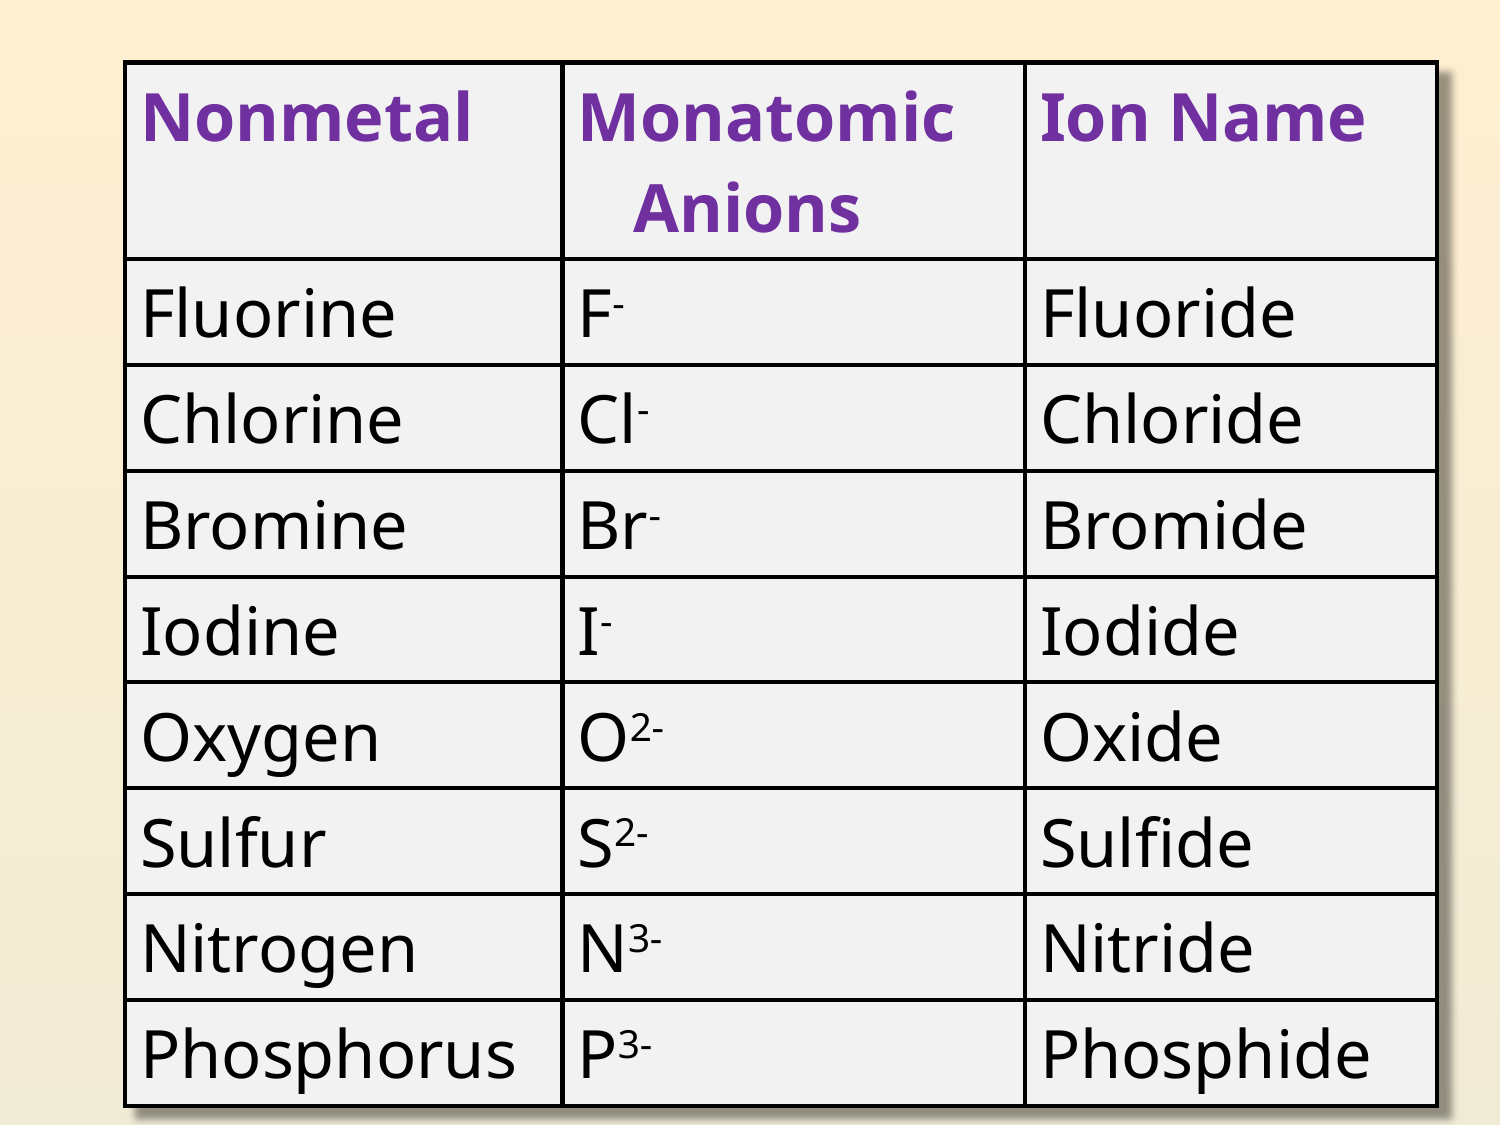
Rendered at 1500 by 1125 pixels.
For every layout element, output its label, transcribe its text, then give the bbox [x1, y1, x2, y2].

table_header Nonmetal [127, 65, 560, 257]
table_cell Chloride [1027, 367, 1435, 469]
table_cell Oxygen [127, 684, 560, 786]
table_cell N3- [565, 896, 1023, 998]
table_cell Fluorine [127, 261, 560, 363]
table_cell Iodide [1027, 579, 1435, 680]
table_cell F- [565, 261, 1023, 363]
table_cell Iodine [127, 579, 560, 680]
table_cell I- [565, 579, 1023, 680]
table_cell Phosphorus [127, 1002, 560, 1104]
table_cell Br- [565, 473, 1023, 575]
table_cell Phosphide [1027, 1002, 1435, 1104]
table_header Ion Name [1027, 65, 1435, 257]
table_cell Bromide [1027, 473, 1435, 575]
table_cell S2- [565, 790, 1023, 892]
table_cell Nitride [1027, 896, 1435, 998]
table_cell Bromine [127, 473, 560, 575]
table_cell O2- [565, 684, 1023, 786]
table_cell Oxide [1027, 684, 1435, 786]
table_cell Sulfide [1027, 790, 1435, 892]
table_cell Cl- [565, 367, 1023, 469]
table_cell P3- [565, 1002, 1023, 1104]
table_cell Chlorine [127, 367, 560, 469]
table_cell Fluoride [1027, 261, 1435, 363]
table_header Monatomic Anions [565, 65, 1023, 257]
table_cell Sulfur [127, 790, 560, 892]
table_cell Nitrogen [127, 896, 560, 998]
